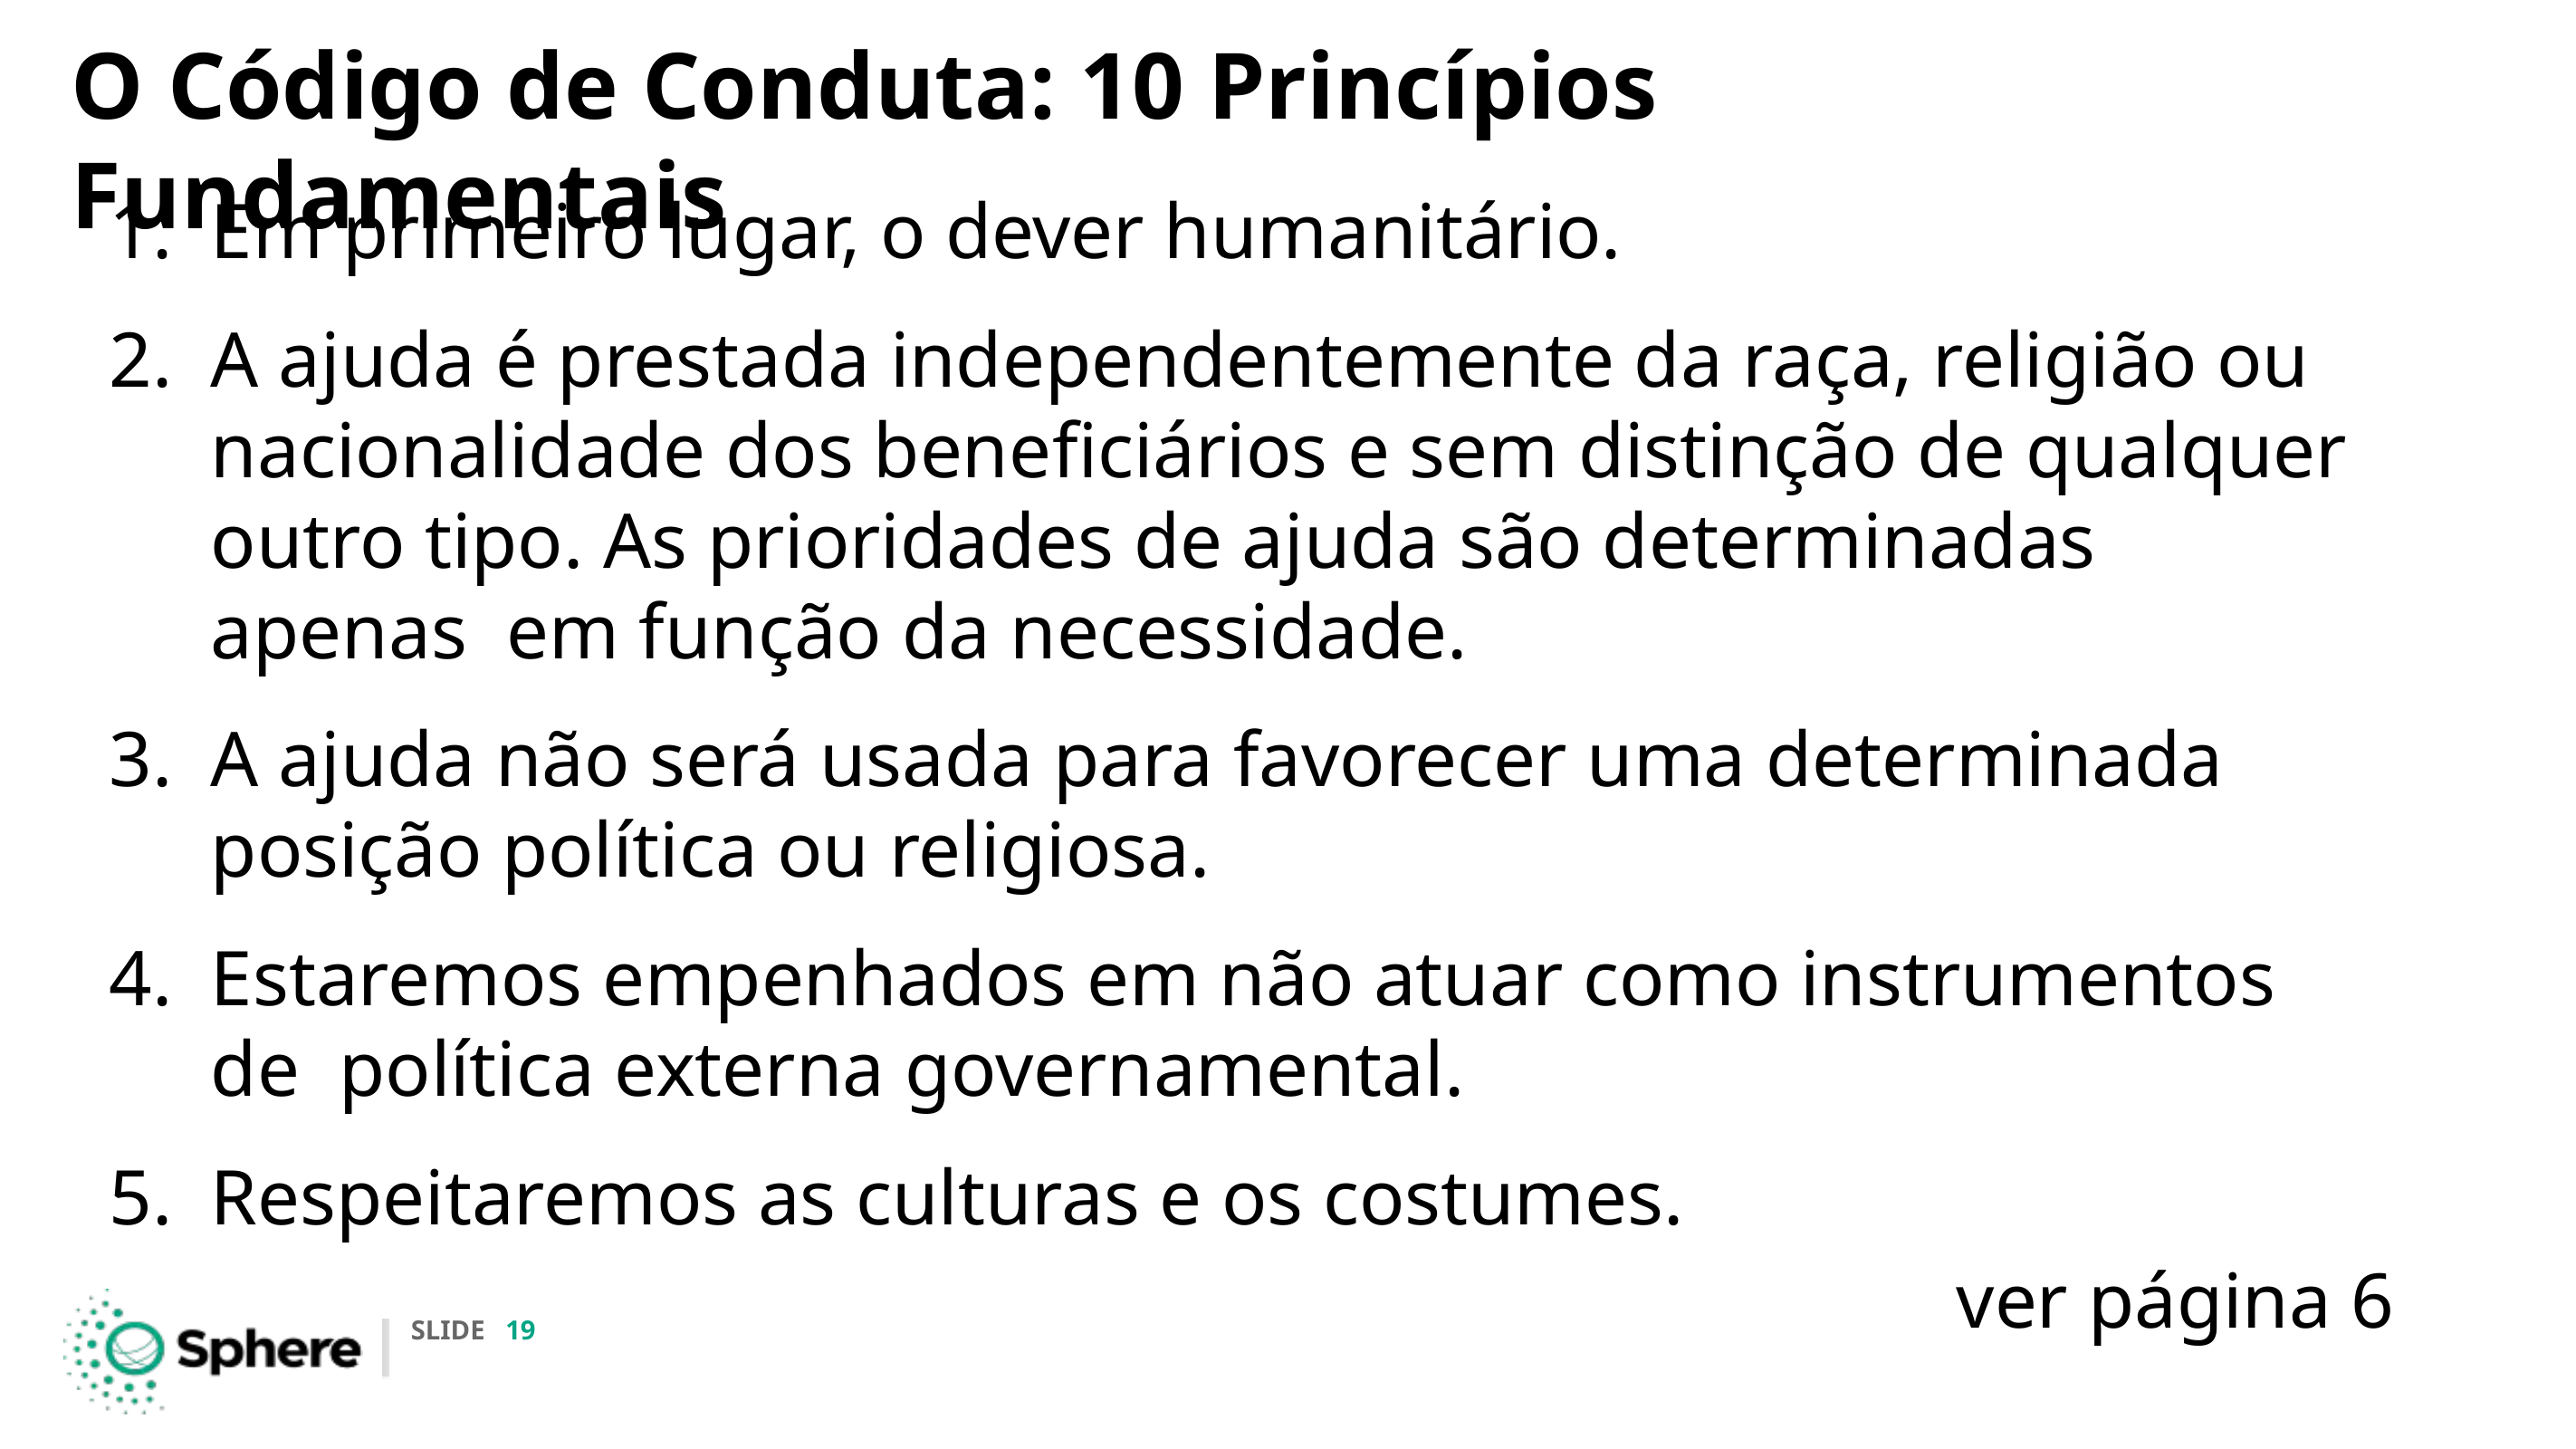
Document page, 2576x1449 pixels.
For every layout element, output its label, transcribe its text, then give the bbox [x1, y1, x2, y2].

text_box ver página 6 [1954, 1244, 2499, 1343]
text_box Em primeiro lugar, o dever humanitário. A ajuda é prestada independentemente da raça, religião ou nacionalidade dos beneficiários e sem distinção de qualquer outro tipo. As prioridades de ajuda são determinadas apenas em função da necessidade. A ajuda não será usada para favorecer uma determinada posição política ou religiosa. Estaremos empenhados em não atuar como instrumentos de política externa governamental. Respeitaremos as culturas e os costumes. [107, 143, 2419, 1240]
picture [382, 1319, 393, 1379]
picture [63, 1289, 363, 1416]
slide_number SLIDE 19 [408, 1309, 599, 1449]
title O Código de Conduta: 10 Princípios Fundamentais [69, 25, 2335, 270]
